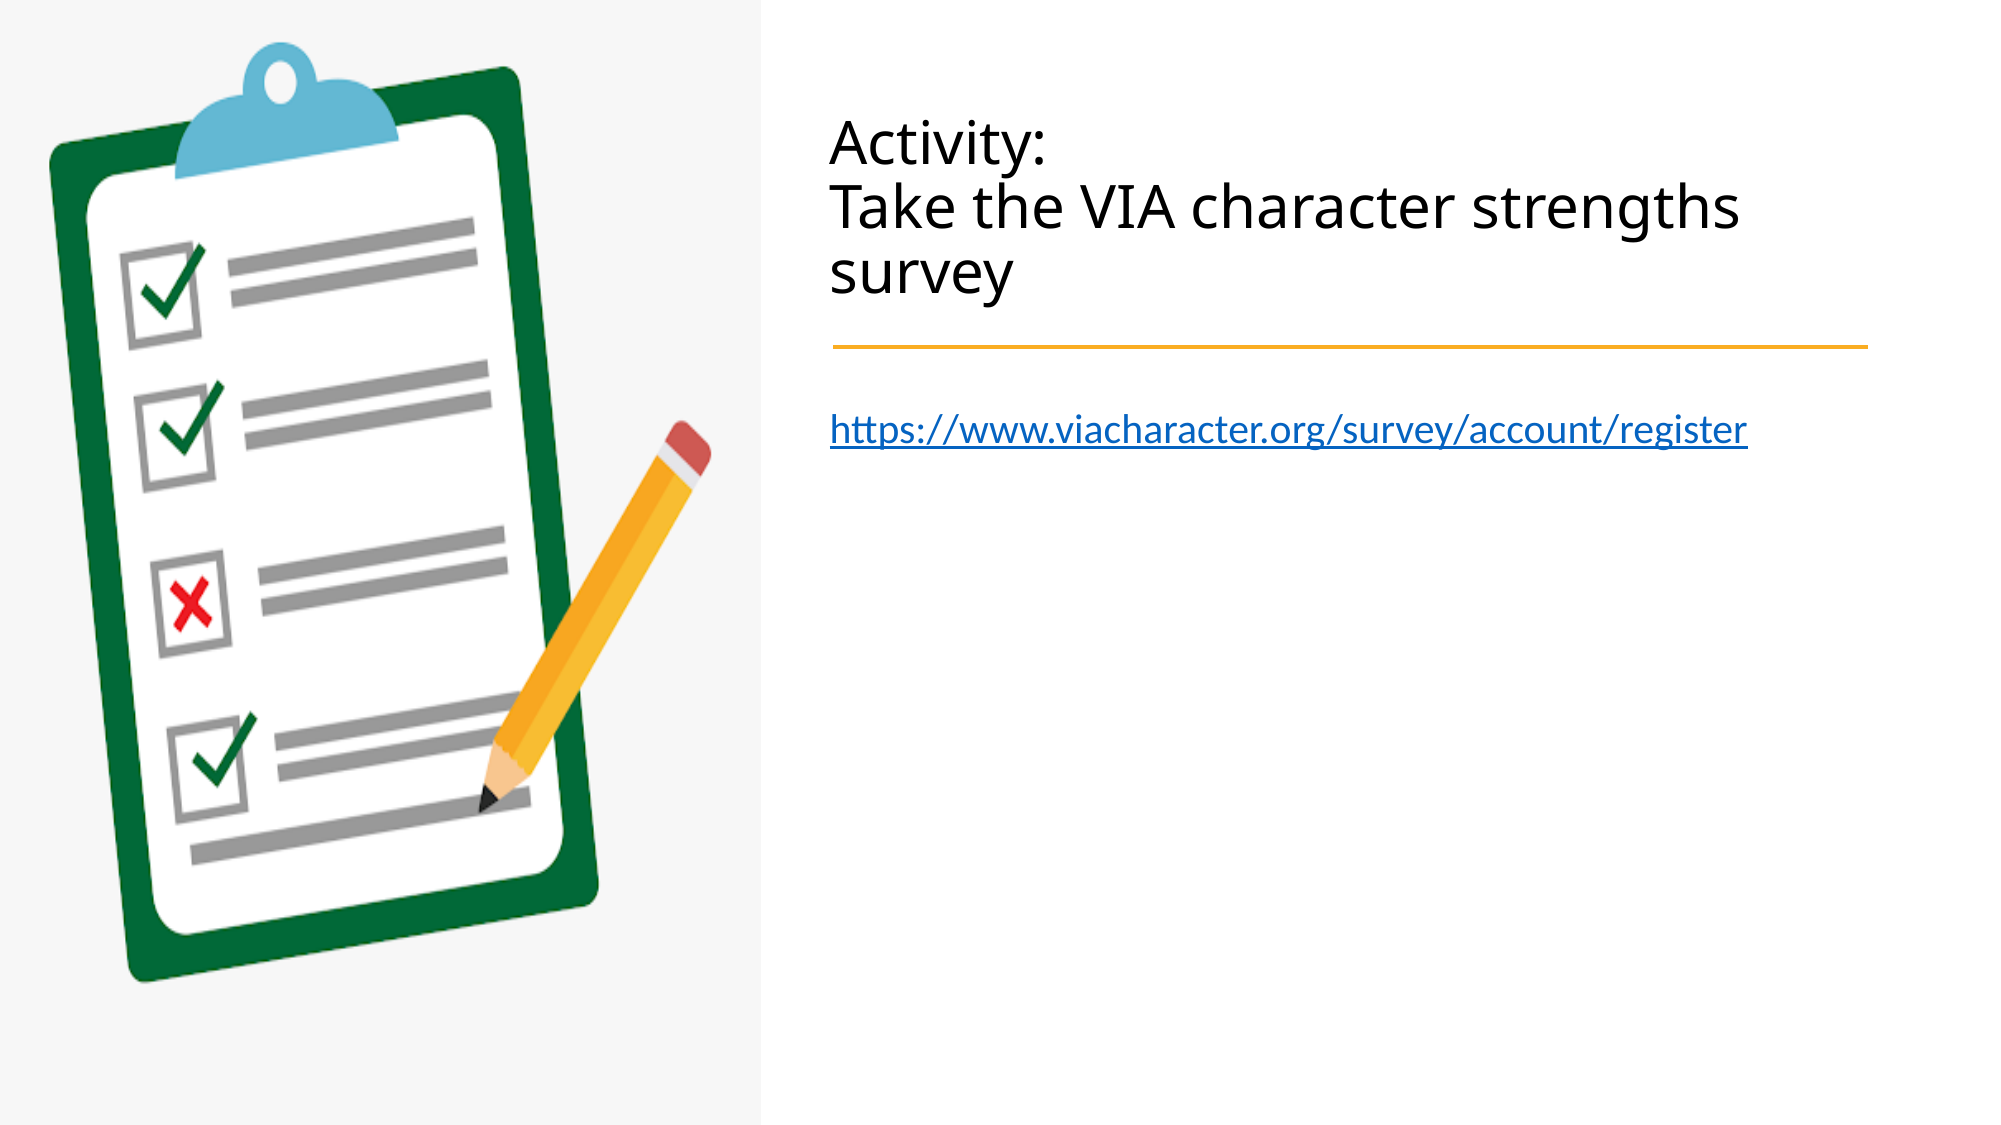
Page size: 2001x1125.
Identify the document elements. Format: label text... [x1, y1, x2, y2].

list https://www.viacharacter.org/survey/account/register [814, 399, 1895, 1021]
picture [0, 0, 761, 1125]
title Activity: Take the VIA character strengths survey [814, 103, 1895, 315]
